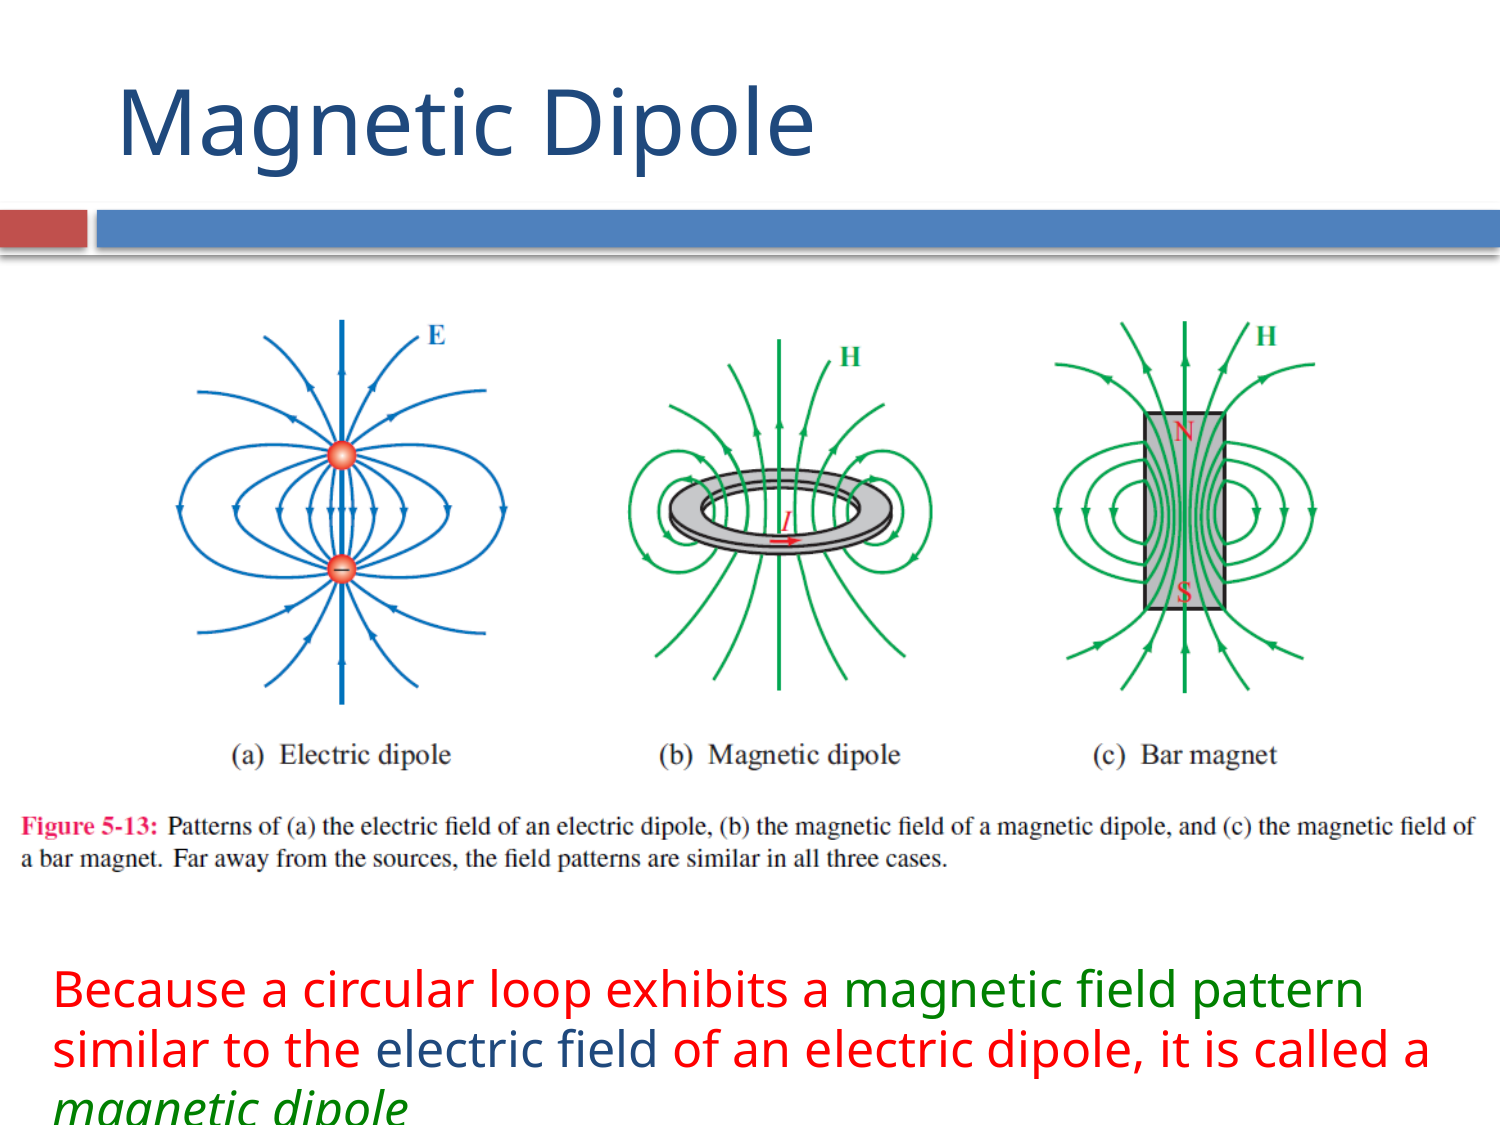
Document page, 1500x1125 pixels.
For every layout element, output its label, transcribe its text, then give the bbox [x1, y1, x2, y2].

text_box Magnetic Dipole [100, 37, 1438, 200]
text_box Because a circular loop exhibits a magnetic field pattern similar to the electric field of an electric dipole, it is called a magnetic dipole [37, 950, 1475, 1125]
picture [12, 311, 1487, 876]
